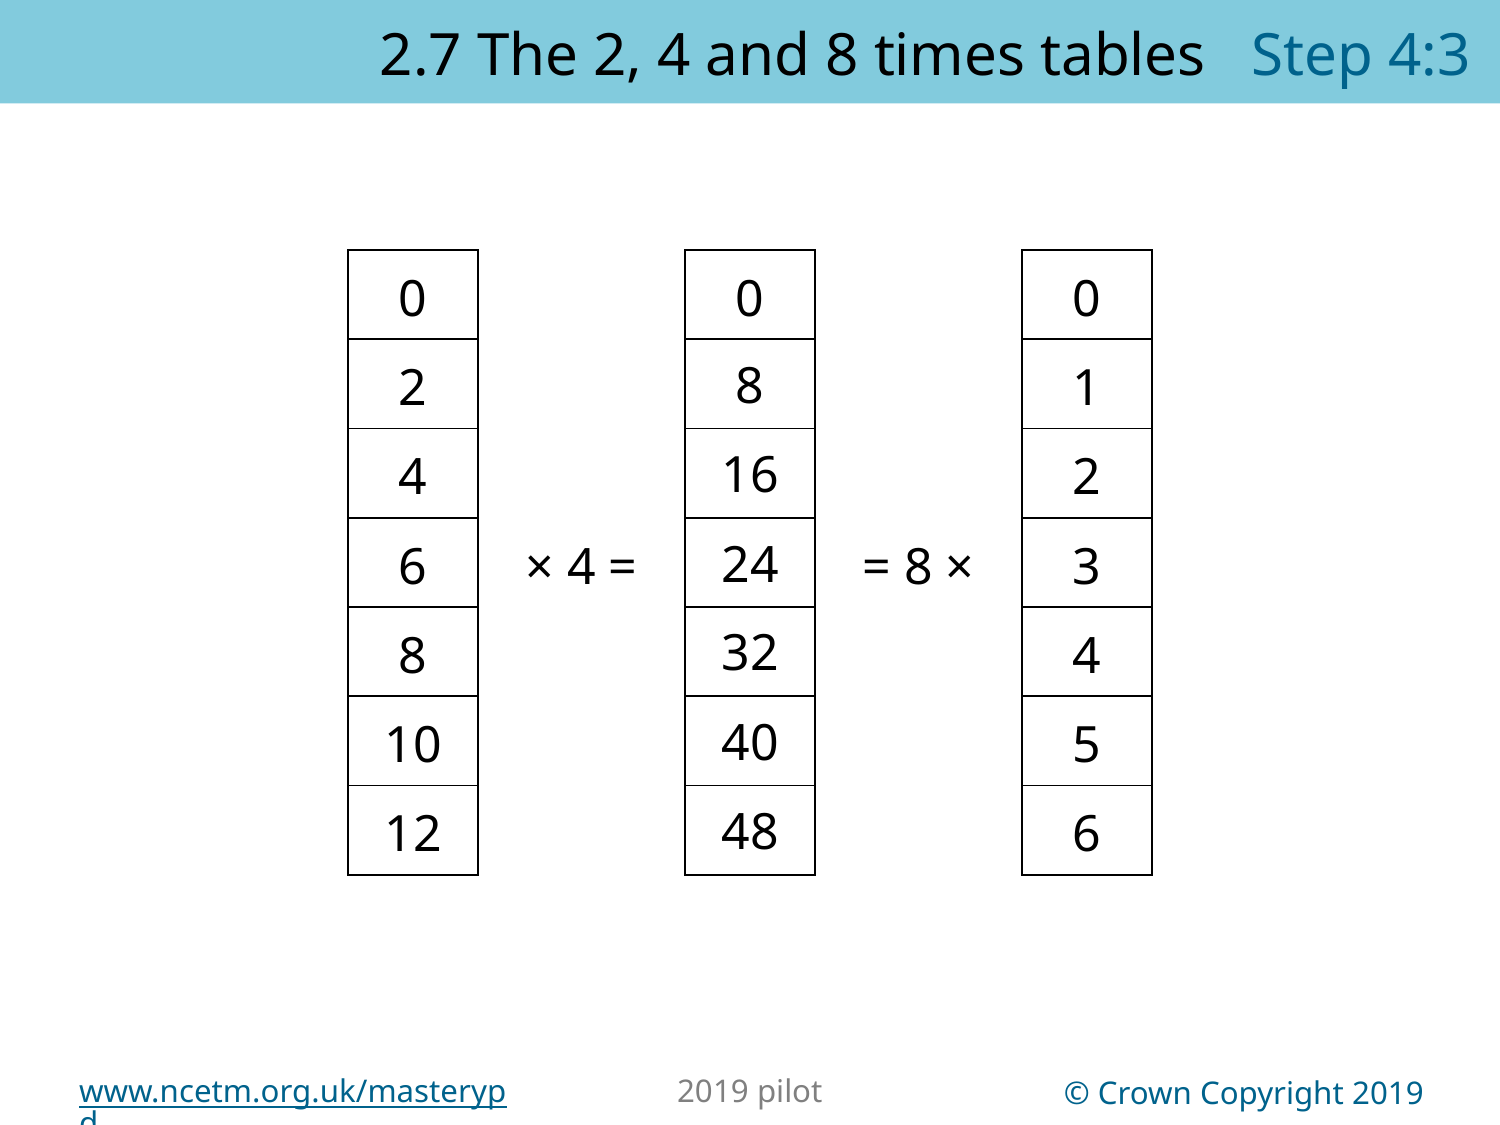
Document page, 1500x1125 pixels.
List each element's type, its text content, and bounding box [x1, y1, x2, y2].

table_cell [686, 786, 814, 874]
table_cell 4 [1023, 608, 1151, 695]
table_cell 4 [349, 429, 477, 517]
list 2.7 The 2, 4 and 8 times tables Step 4:3 [0, 0, 1500, 104]
table_cell 8 [349, 608, 477, 695]
table_cell [686, 429, 814, 517]
table_cell 10 [686, 340, 814, 428]
table_cell 12 [349, 786, 477, 874]
table_cell [686, 697, 814, 785]
table_cell 5 [1023, 697, 1151, 785]
table_cell 3 [1023, 519, 1151, 606]
table_header 0 [686, 251, 814, 338]
table_cell 2 [1023, 429, 1151, 517]
table_header 0 [349, 251, 477, 338]
text_box 48 [706, 792, 794, 868]
table_cell [686, 608, 814, 695]
table_cell 6 [1023, 786, 1151, 874]
table_header 0 [1023, 251, 1151, 338]
table_cell 6 [349, 519, 477, 606]
table_header × 4 = [479, 250, 684, 875]
table_cell 1 [1023, 340, 1151, 428]
table_cell 10 [349, 697, 477, 785]
text_box 32 [706, 613, 794, 689]
text_box 24 [706, 524, 794, 600]
text_box 40 [706, 703, 794, 779]
text_box 16 [706, 434, 794, 510]
table_header = 8 × [816, 250, 1021, 875]
table_cell [686, 519, 814, 606]
text_box 8 [720, 346, 780, 422]
table_cell 2 [349, 340, 477, 428]
